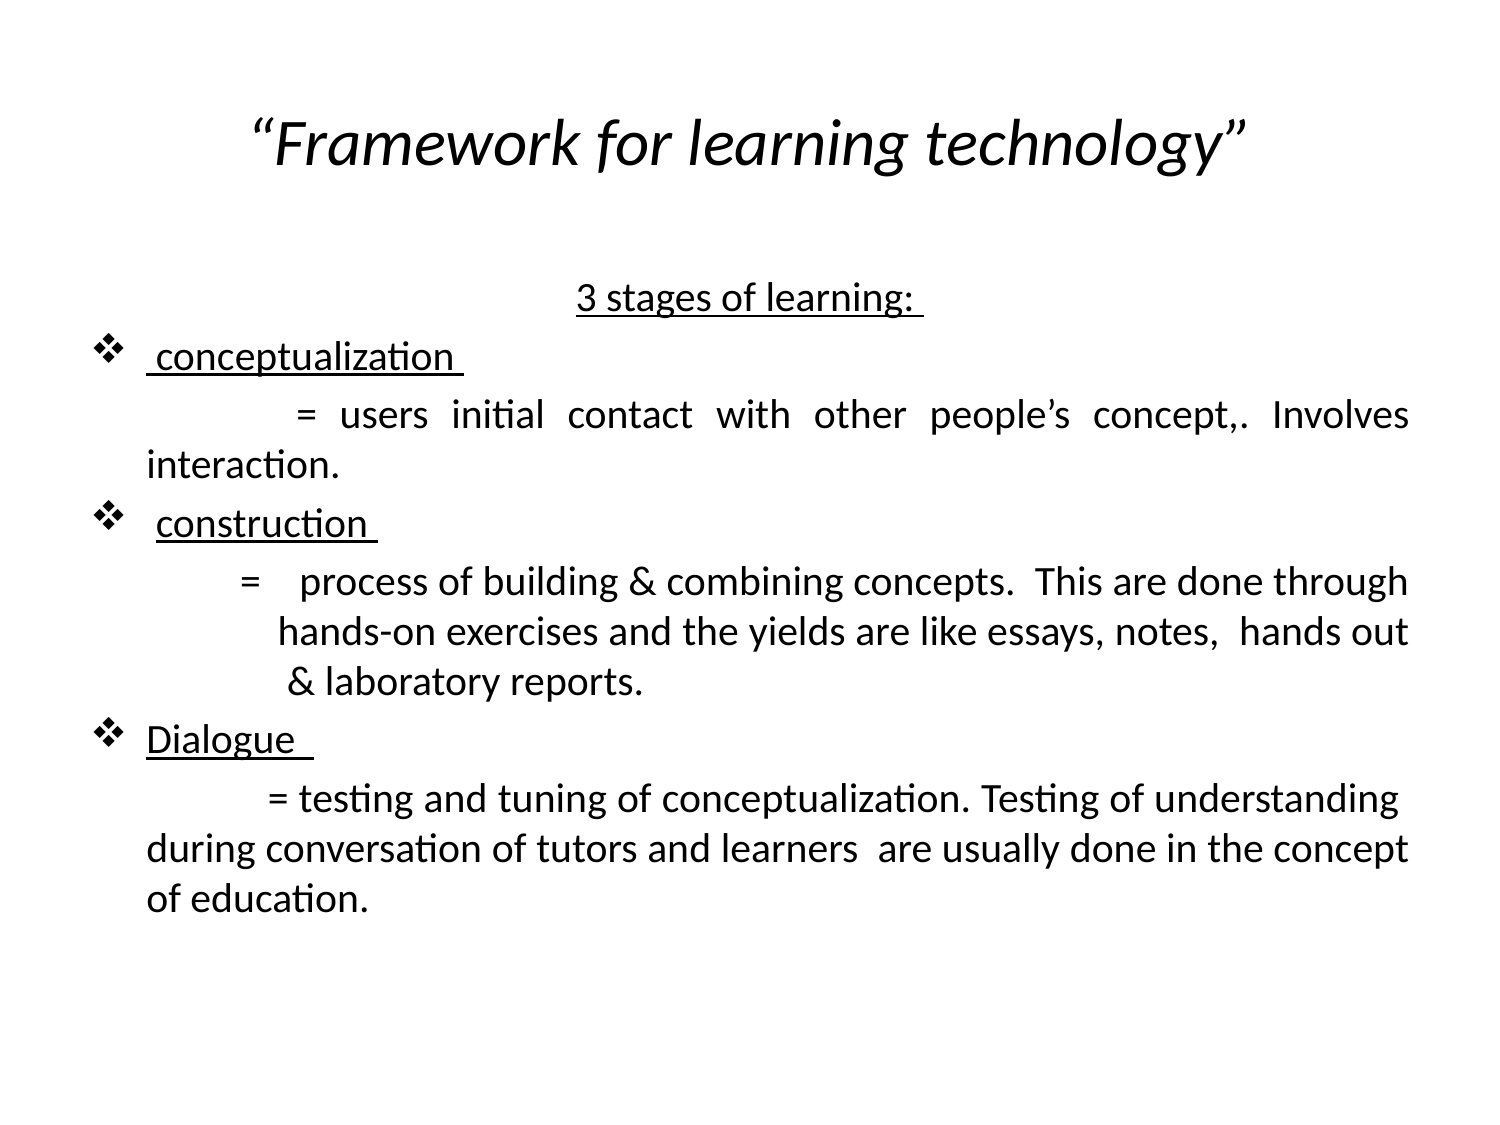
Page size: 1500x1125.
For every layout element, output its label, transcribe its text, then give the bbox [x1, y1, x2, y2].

title “Framework for learning technology” [75, 45, 1425, 233]
list 3 stages of learning: conceptualization = users initial contact with other people’s concept,. Involves interaction. construction = process of building & combining concepts. This are done through hands-on exercises and the yields are like essays, notes, hands out & laboratory reports. Dialogue = testing and tuning of conceptualization. Testing of understanding during conversation of tutors and learners are usually done in the concept of education. [75, 262, 1425, 1005]
